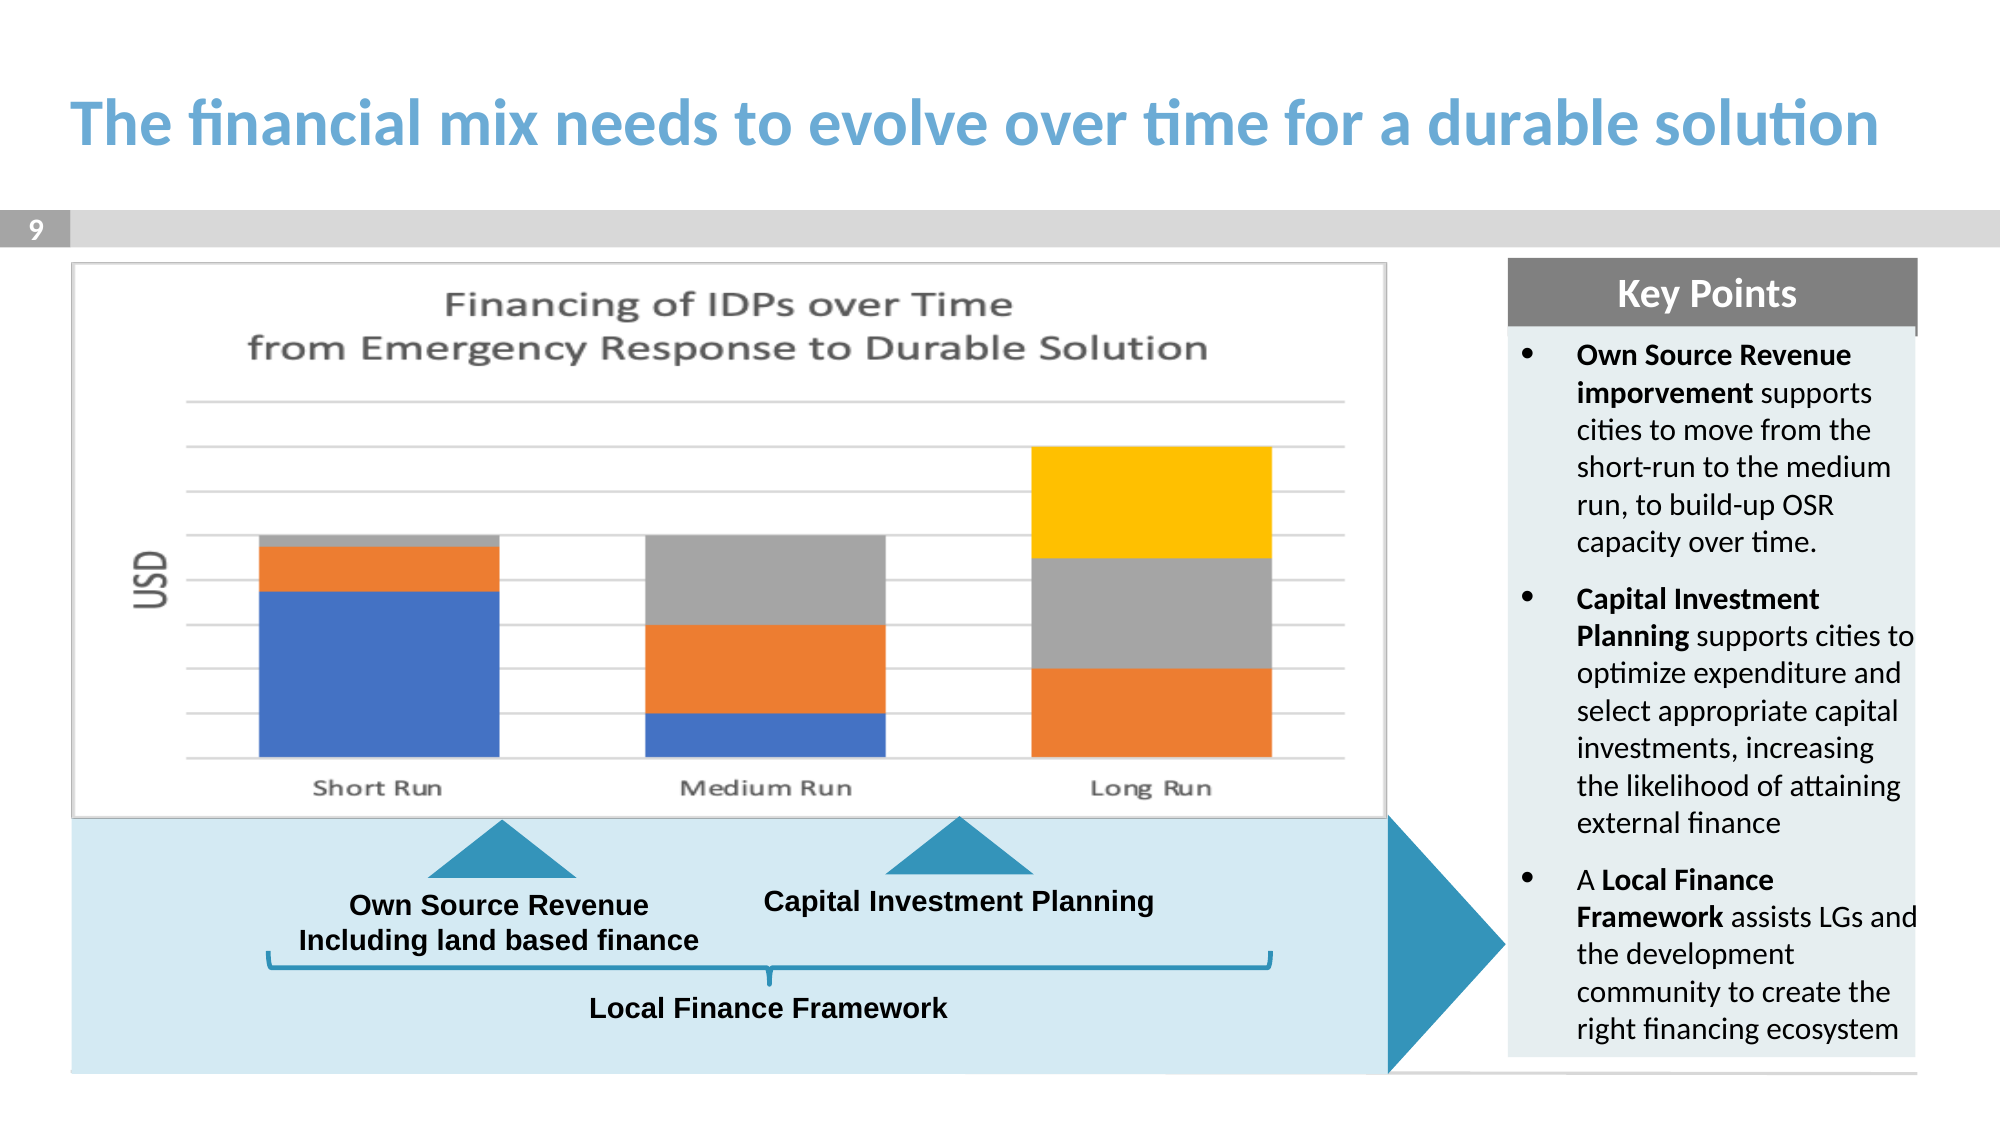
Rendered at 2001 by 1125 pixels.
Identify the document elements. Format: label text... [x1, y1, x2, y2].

slide_number 9 [1, 208, 71, 249]
text_box [883, 828, 1036, 874]
text_box [267, 950, 1272, 981]
text_box Key Points [1506, 258, 1909, 324]
text_box Capital Investment Planning [683, 874, 1236, 925]
text_box [1506, 256, 1920, 326]
title The financial mix needs to evolve over time for a durable solution [70, 37, 1918, 200]
picture [70, 261, 1389, 820]
text_box [1506, 1054, 1917, 1059]
text_box [1385, 817, 1505, 1076]
text_box [425, 828, 579, 878]
text_box Own Source Revenue Including land based finance [271, 878, 728, 950]
text_box Own Source Revenue imporvement supports cities to move from the short-run to the medium run, to build-up OSR capacity over time. Capital Investment Planning supports cities to optimize expenditure and select appropriate capital investments, increasing the likelihood of attaining external finance A Local Finance Framework assists LGs and the development community to create the right financing ecosystem [1505, 326, 1936, 1054]
text_box [69, 827, 1386, 1076]
text_box Local Finance Framework [499, 981, 1047, 1032]
